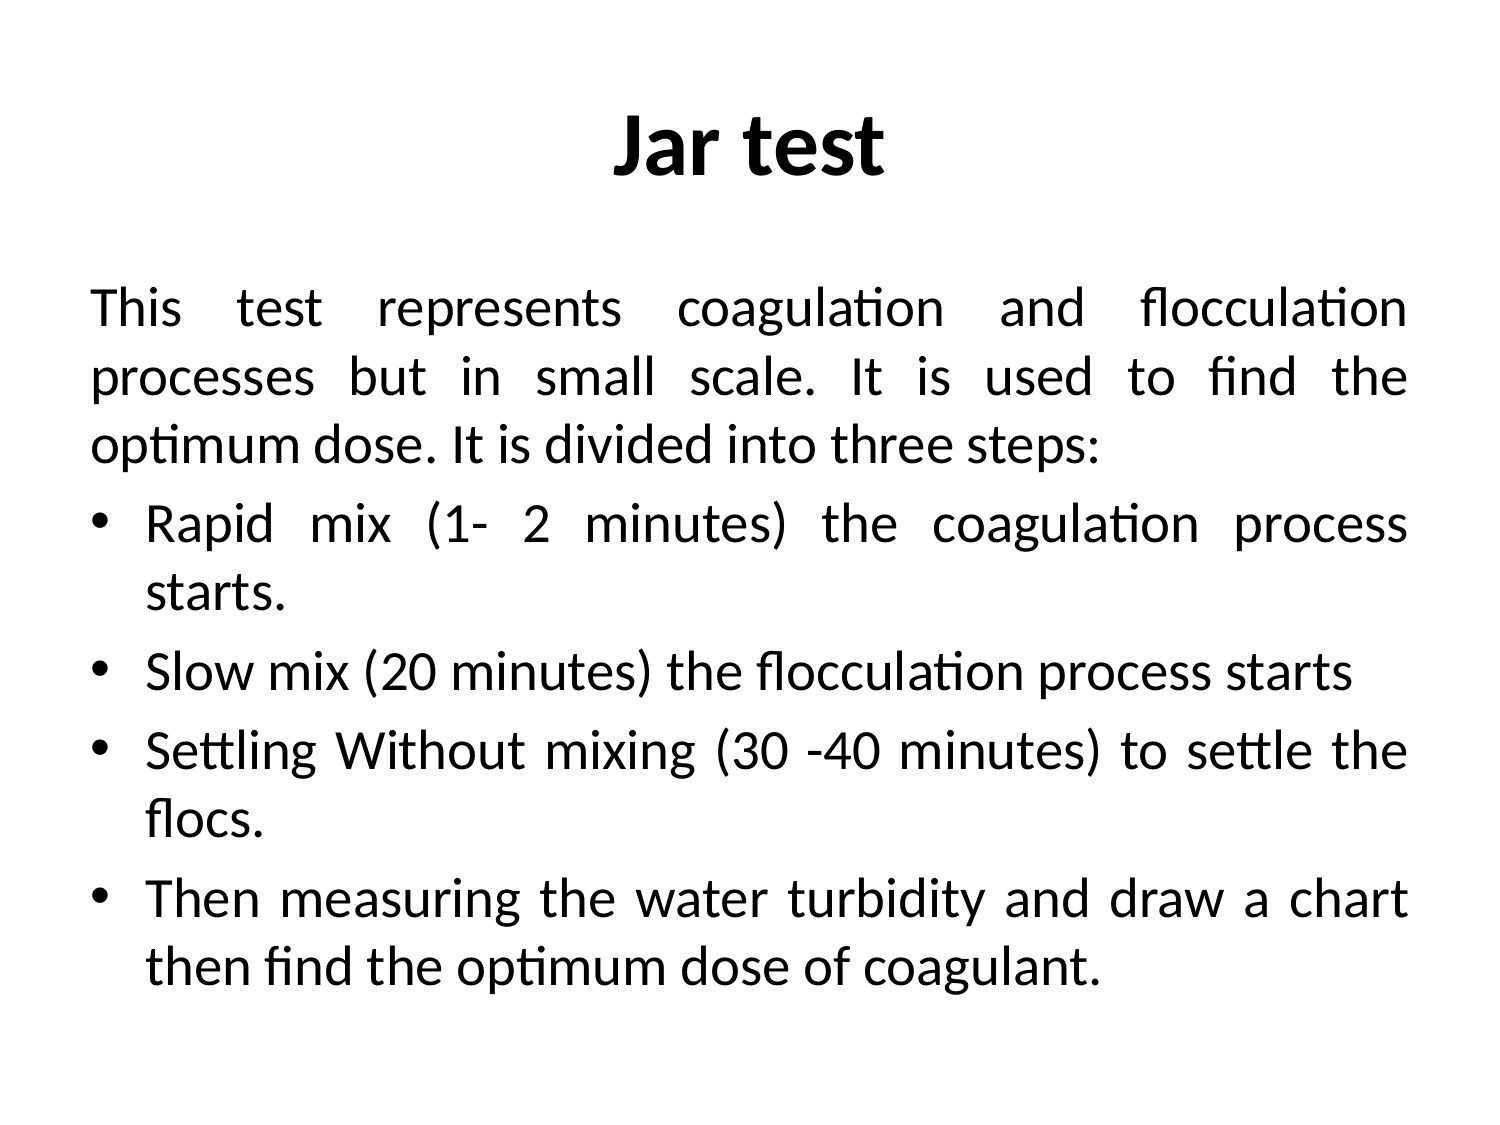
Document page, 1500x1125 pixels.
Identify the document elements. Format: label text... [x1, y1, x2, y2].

list This test represents coagulation and flocculation processes but in small scale. It is used to find the optimum dose. It is divided into three steps: Rapid mix (1- 2 minutes) the coagulation process starts. Slow mix (20 minutes) the flocculation process starts Settling Without mixing (30 -40 minutes) to settle the flocs. Then measuring the water turbidity and draw a chart then find the optimum dose of coagulant. [75, 262, 1425, 1005]
title Jar test [75, 45, 1425, 233]
